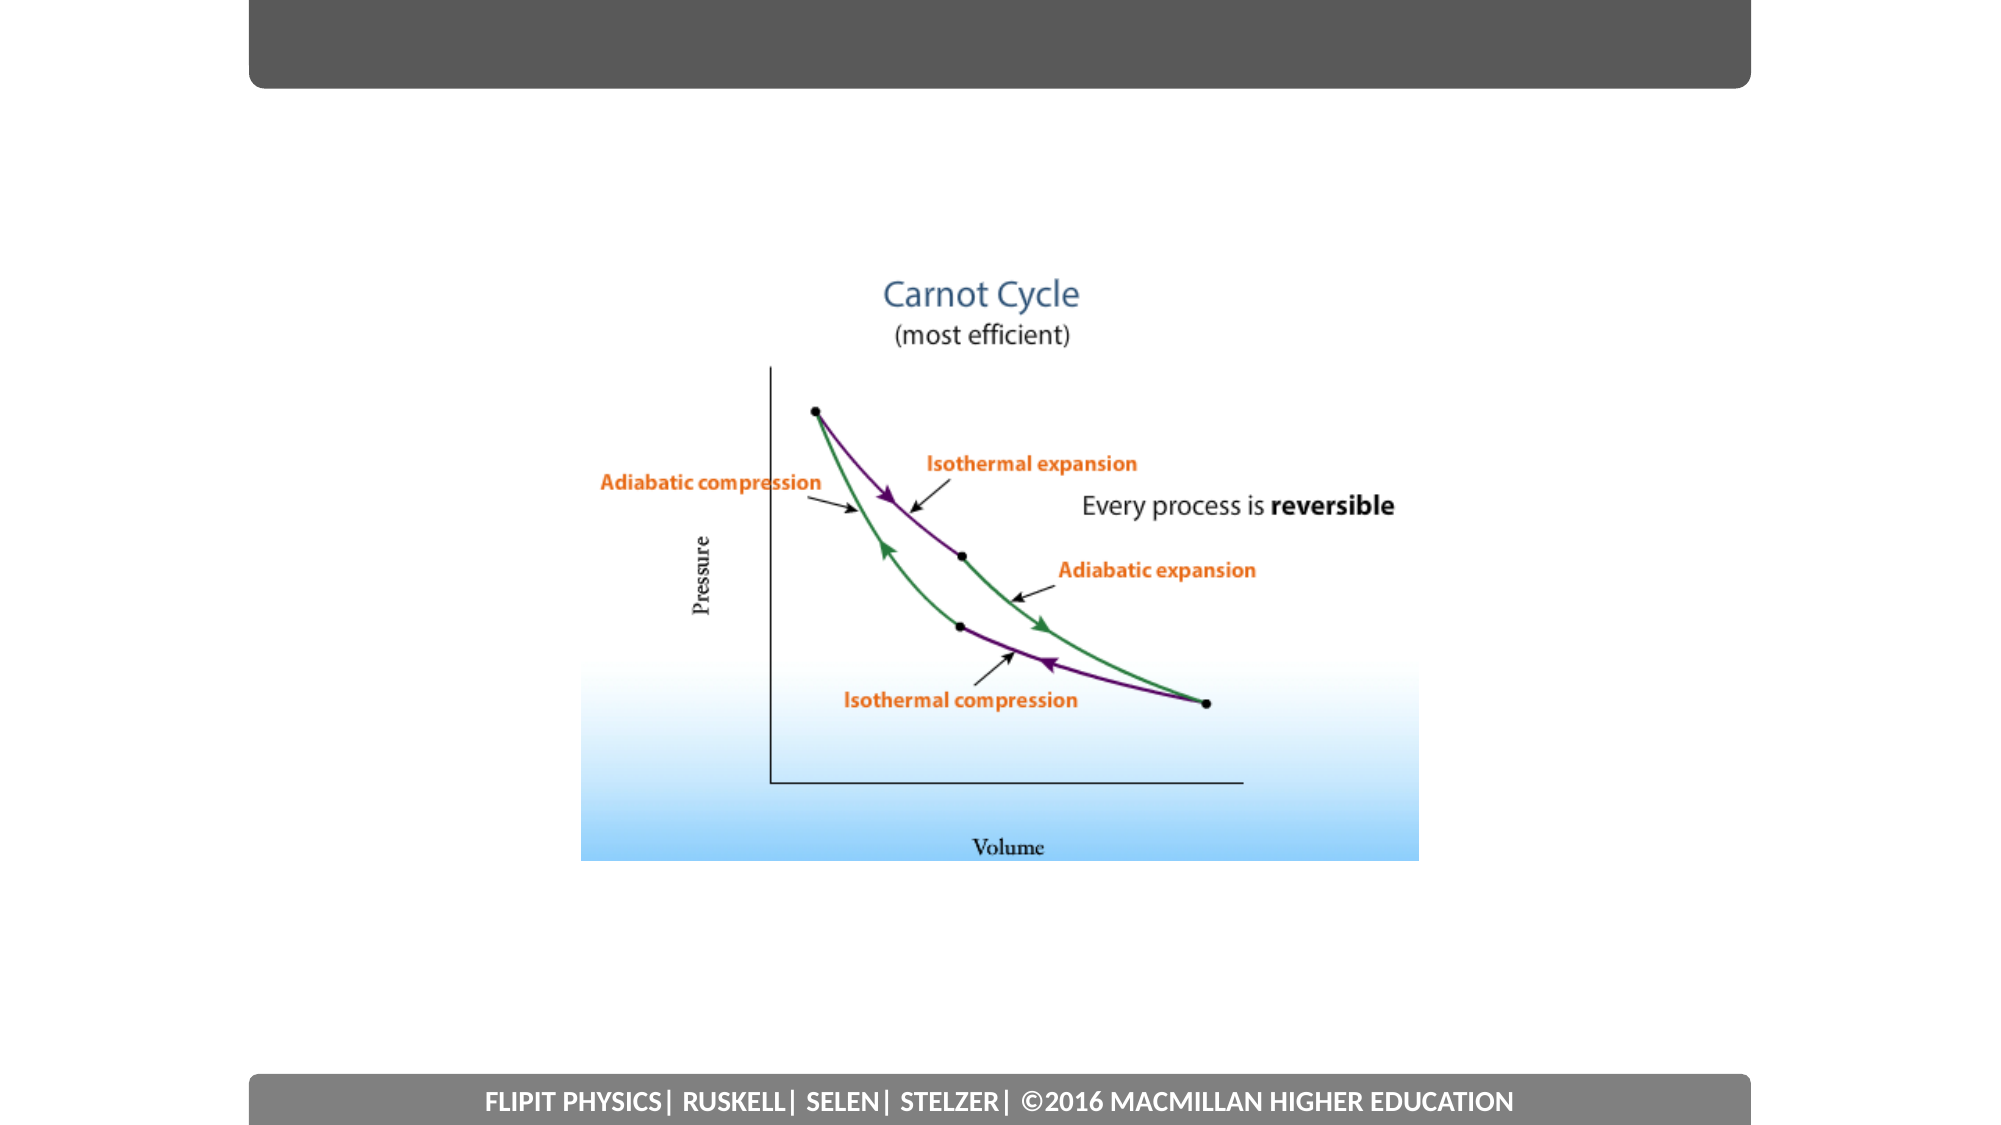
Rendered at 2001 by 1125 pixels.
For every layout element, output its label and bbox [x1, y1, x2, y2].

picture [581, 263, 1419, 861]
text_box [248, 0, 1752, 89]
text_box [249, 1074, 1750, 1125]
